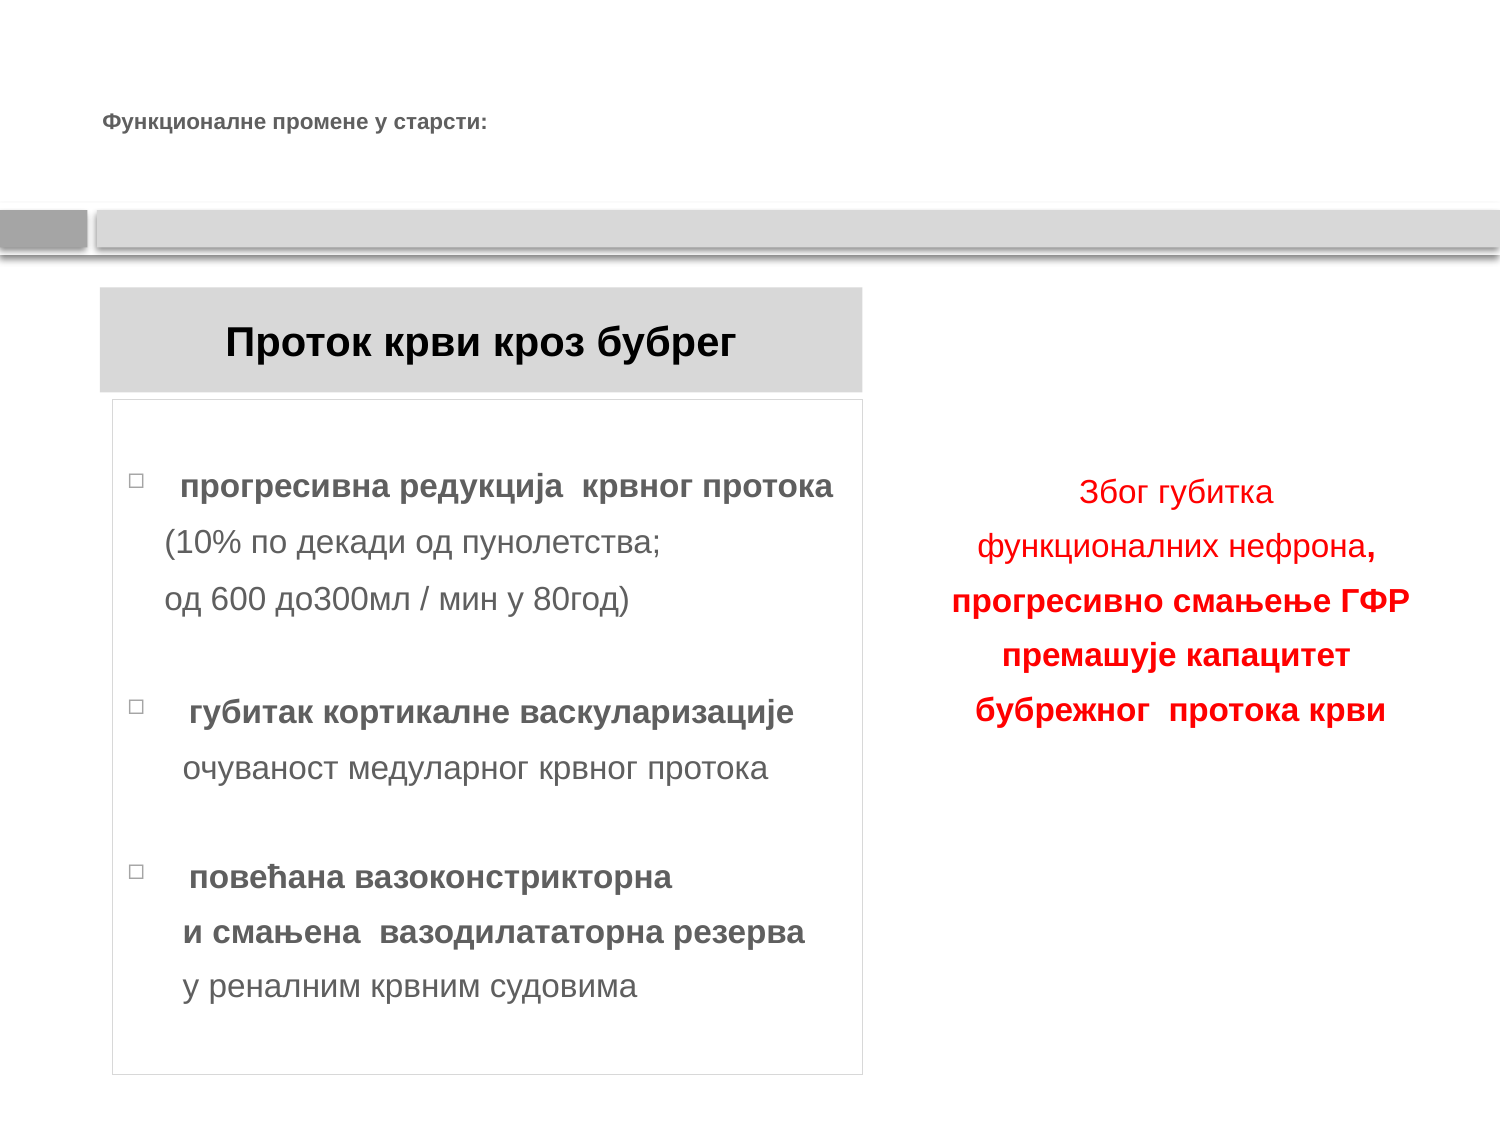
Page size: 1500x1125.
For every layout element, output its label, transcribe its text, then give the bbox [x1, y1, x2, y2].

list Због губитка функционалних нефрона, прогресивно смањење ГФР премашује капацитет бубрежног протока крви [862, 462, 1500, 888]
list Проток крви кроз бубрег [99, 287, 863, 393]
title Функционалне промене у старсти: [87, 44, 1425, 188]
list прогресивна редукција крвног протока (10% по декади од пунолетства; од 600 до300мл / мин у 80год) губитак кортикалне васкуларизације очуваност медуларног крвног протока повећана вазоконстрикторна и смањена вазодилататорна резерва у реналним крвним судовима [112, 399, 863, 1075]
